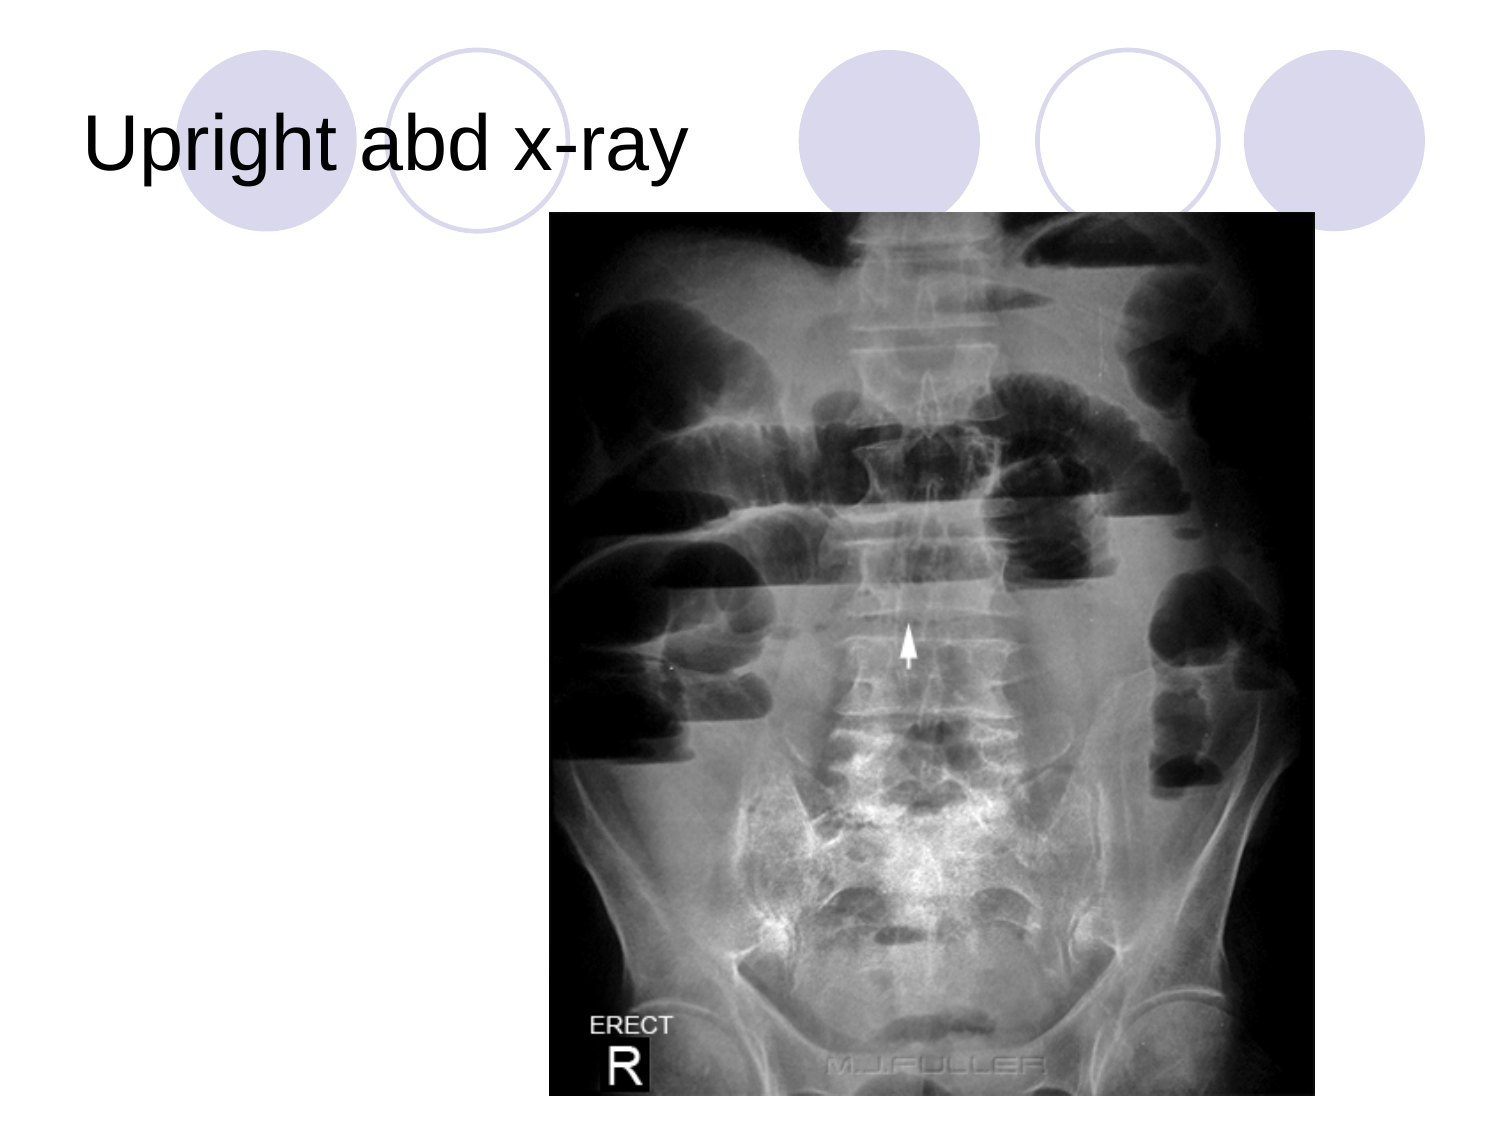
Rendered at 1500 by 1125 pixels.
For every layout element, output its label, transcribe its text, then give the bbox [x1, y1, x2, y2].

title Upright abd x-ray [74, 44, 1426, 234]
picture [549, 212, 1316, 1096]
